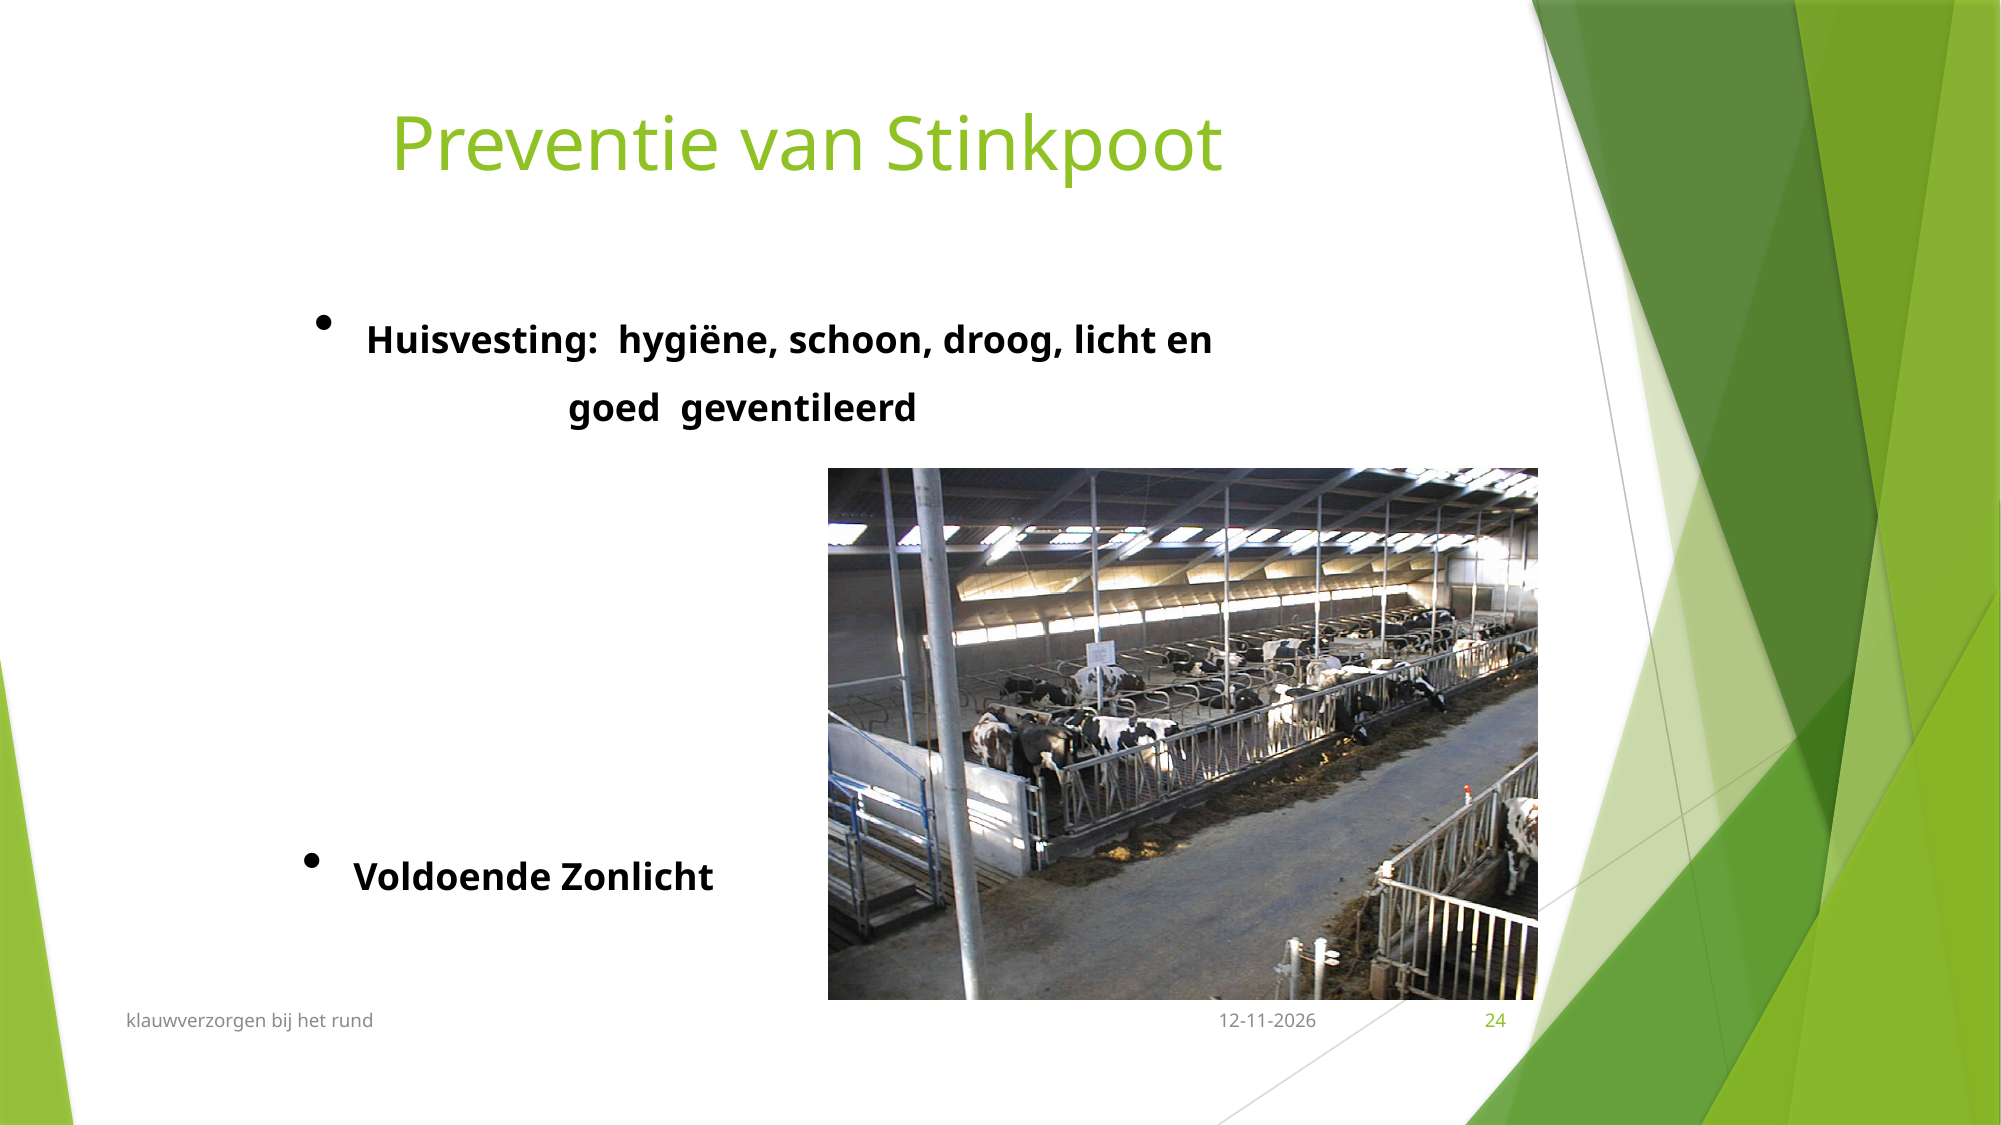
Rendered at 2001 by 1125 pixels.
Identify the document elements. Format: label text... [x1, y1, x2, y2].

text_box Voldoende Zonlicht [287, 825, 823, 910]
text_box Huisvesting: hygiëne, schoon, droog, licht en goed geventileerd [299, 287, 1638, 436]
footer klauwverzorgen bij het rund [111, 991, 1145, 1051]
picture [828, 468, 1538, 1001]
slide_number 24 [1409, 1010, 1522, 1051]
title Preventie van Stinkpoot [375, 87, 1650, 275]
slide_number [1181, 1010, 1332, 1051]
